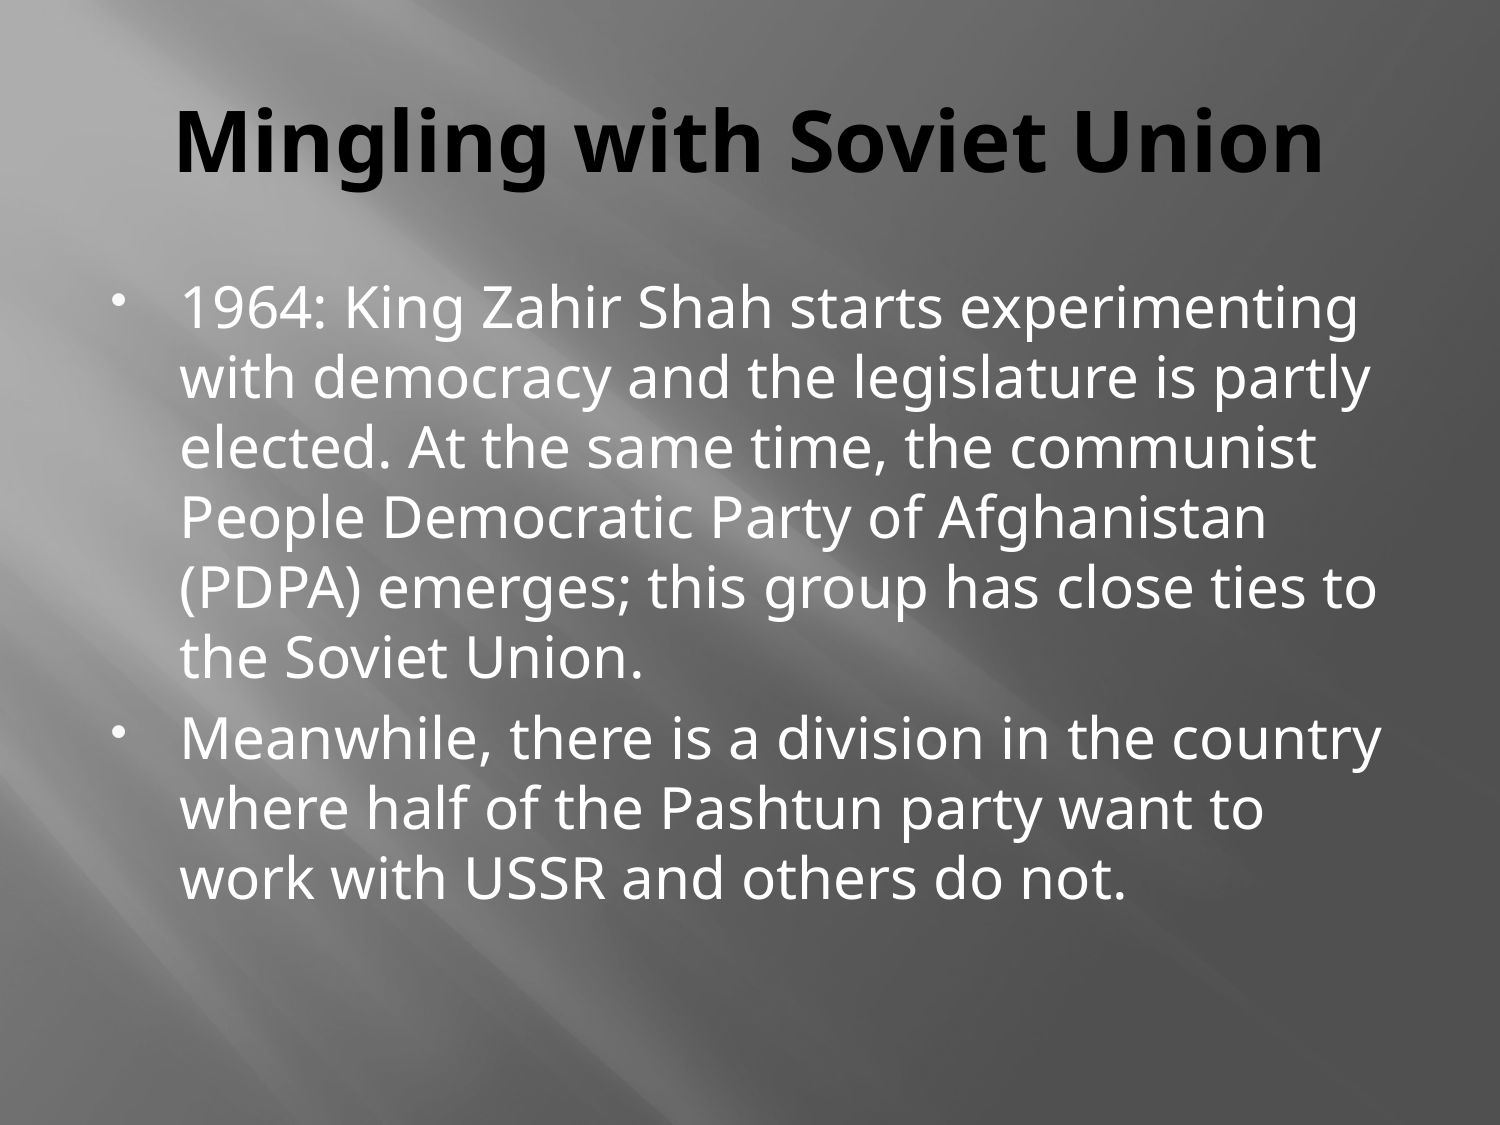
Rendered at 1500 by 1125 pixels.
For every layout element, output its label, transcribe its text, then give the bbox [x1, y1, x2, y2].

title Mingling with Soviet Union [75, 45, 1425, 233]
list 1964: King Zahir Shah starts experimenting with democracy and the legislature is partly elected. At the same time, the communist People Democratic Party of Afghanistan (PDPA) emerges; this group has close ties to the Soviet Union. Meanwhile, there is a division in the country where half of the Pashtun party want to work with USSR and others do not. [75, 262, 1425, 1035]
